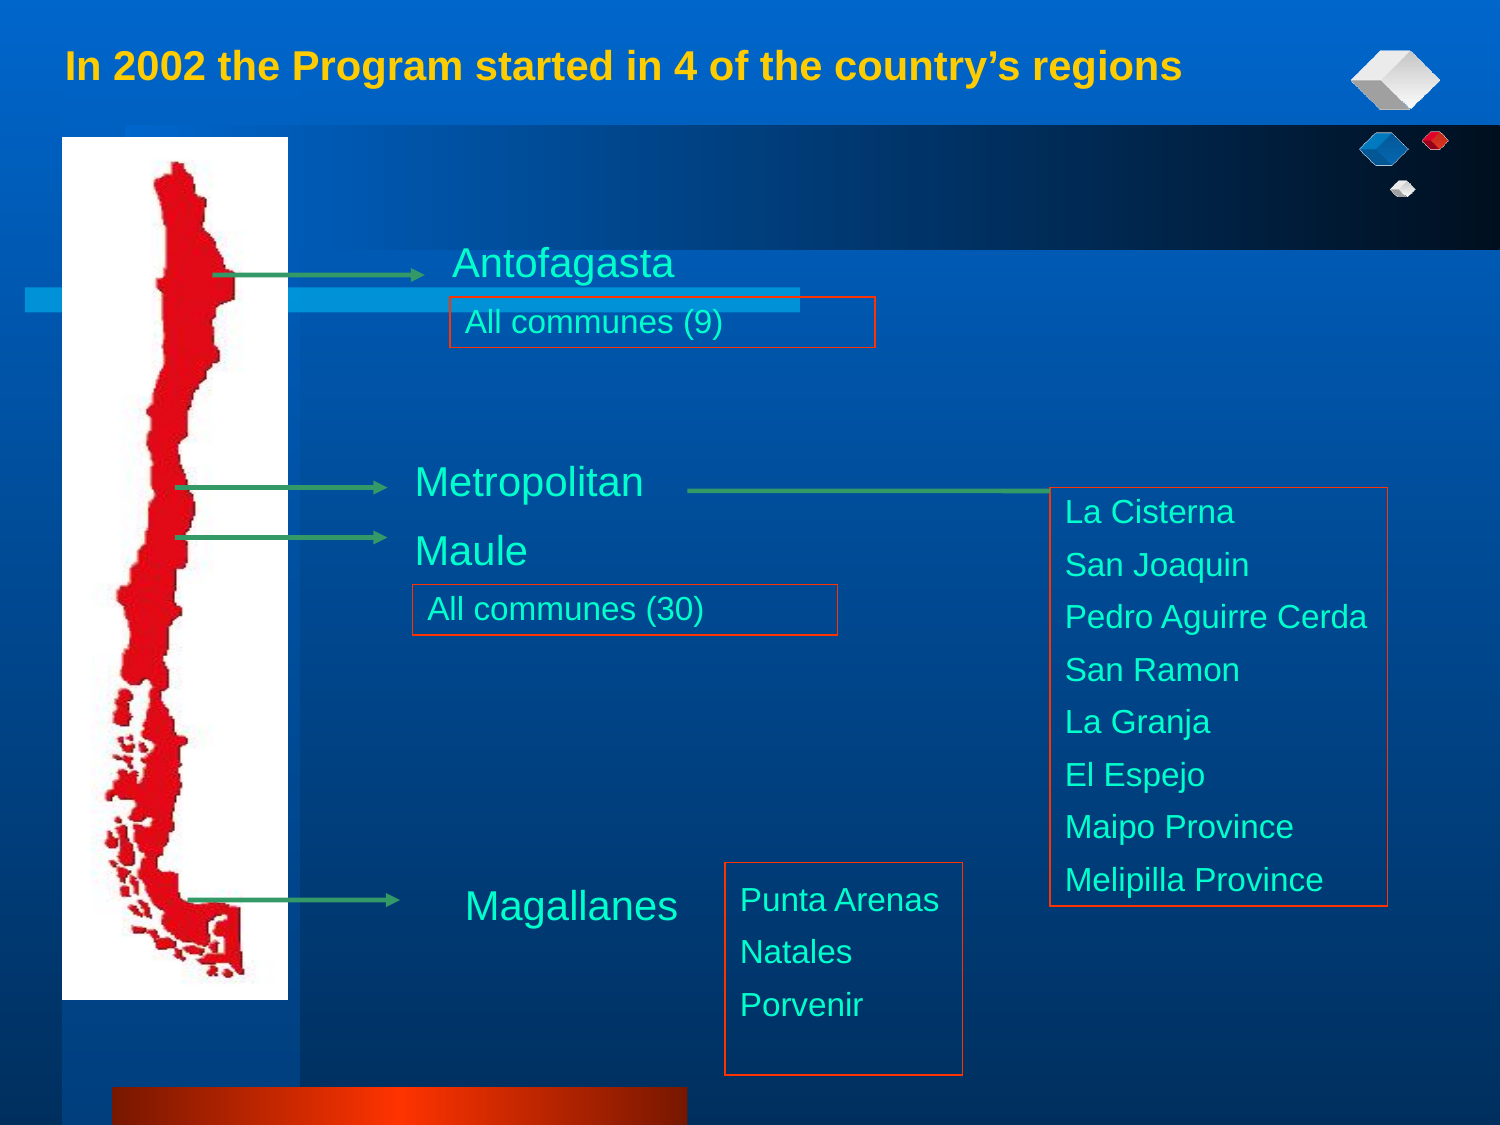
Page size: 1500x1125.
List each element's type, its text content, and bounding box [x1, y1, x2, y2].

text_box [399, 453, 1388, 935]
text_box [1025, 37, 1438, 275]
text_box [724, 943, 1026, 1076]
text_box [437, 234, 876, 351]
text_box In 2002 the Program started in 4 of the country’s regions [50, 37, 1025, 98]
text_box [62, 137, 426, 1001]
picture [1438, 49, 1449, 208]
